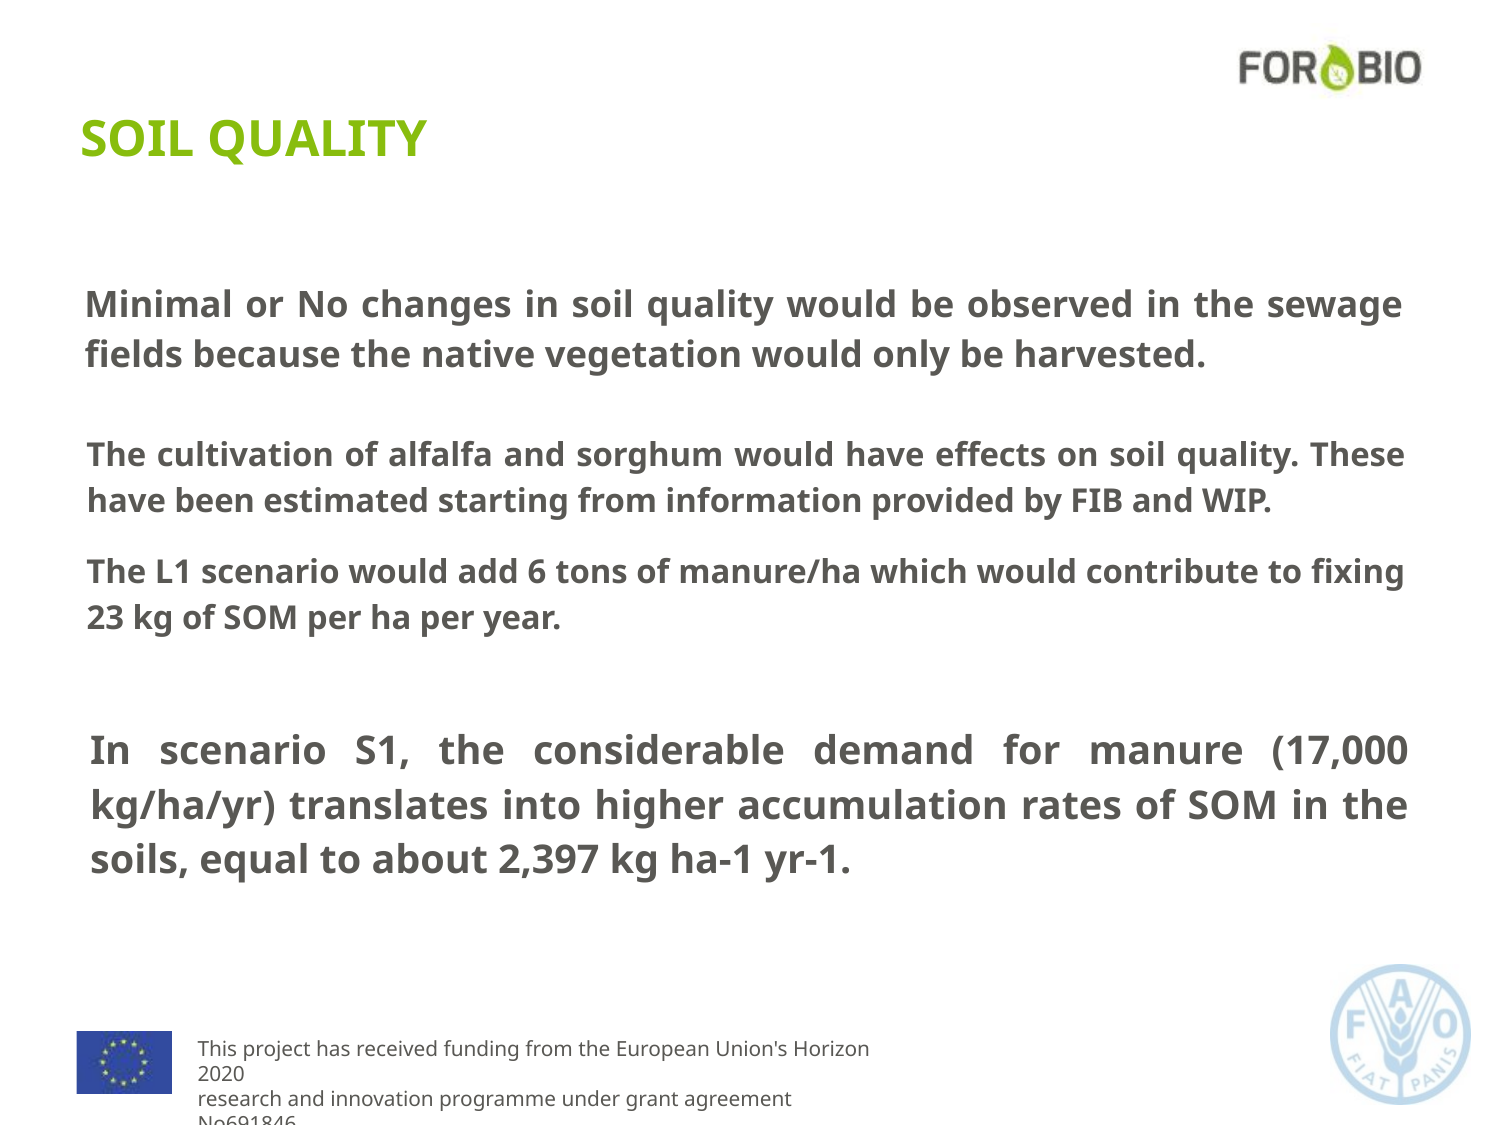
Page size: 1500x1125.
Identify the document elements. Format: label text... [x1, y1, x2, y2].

title SOIL QUALITY [64, 42, 1235, 231]
text_box Minimal or No changes in soil quality would be observed in the sewage fields because the native vegetation would only be harvested. [69, 267, 1420, 421]
picture [1187, 23, 1473, 114]
text_box In scenario S1, the considerable demand for manure (17,000 kg/ha/yr) translates into higher accumulation rates of SOM in the soils, equal to about 2,397 kg ha-1 yr-1. [74, 710, 1425, 991]
text_box The cultivation of alfalfa and sorghum would have effects on soil quality. These have been estimated starting from information provided by FIB and WIP. The L1 scenario would add 6 tons of manure/ha which would contribute to fixing 23 kg of SOM per ha per year. [71, 420, 1422, 678]
picture [76, 1031, 172, 1094]
picture [1330, 963, 1471, 1105]
